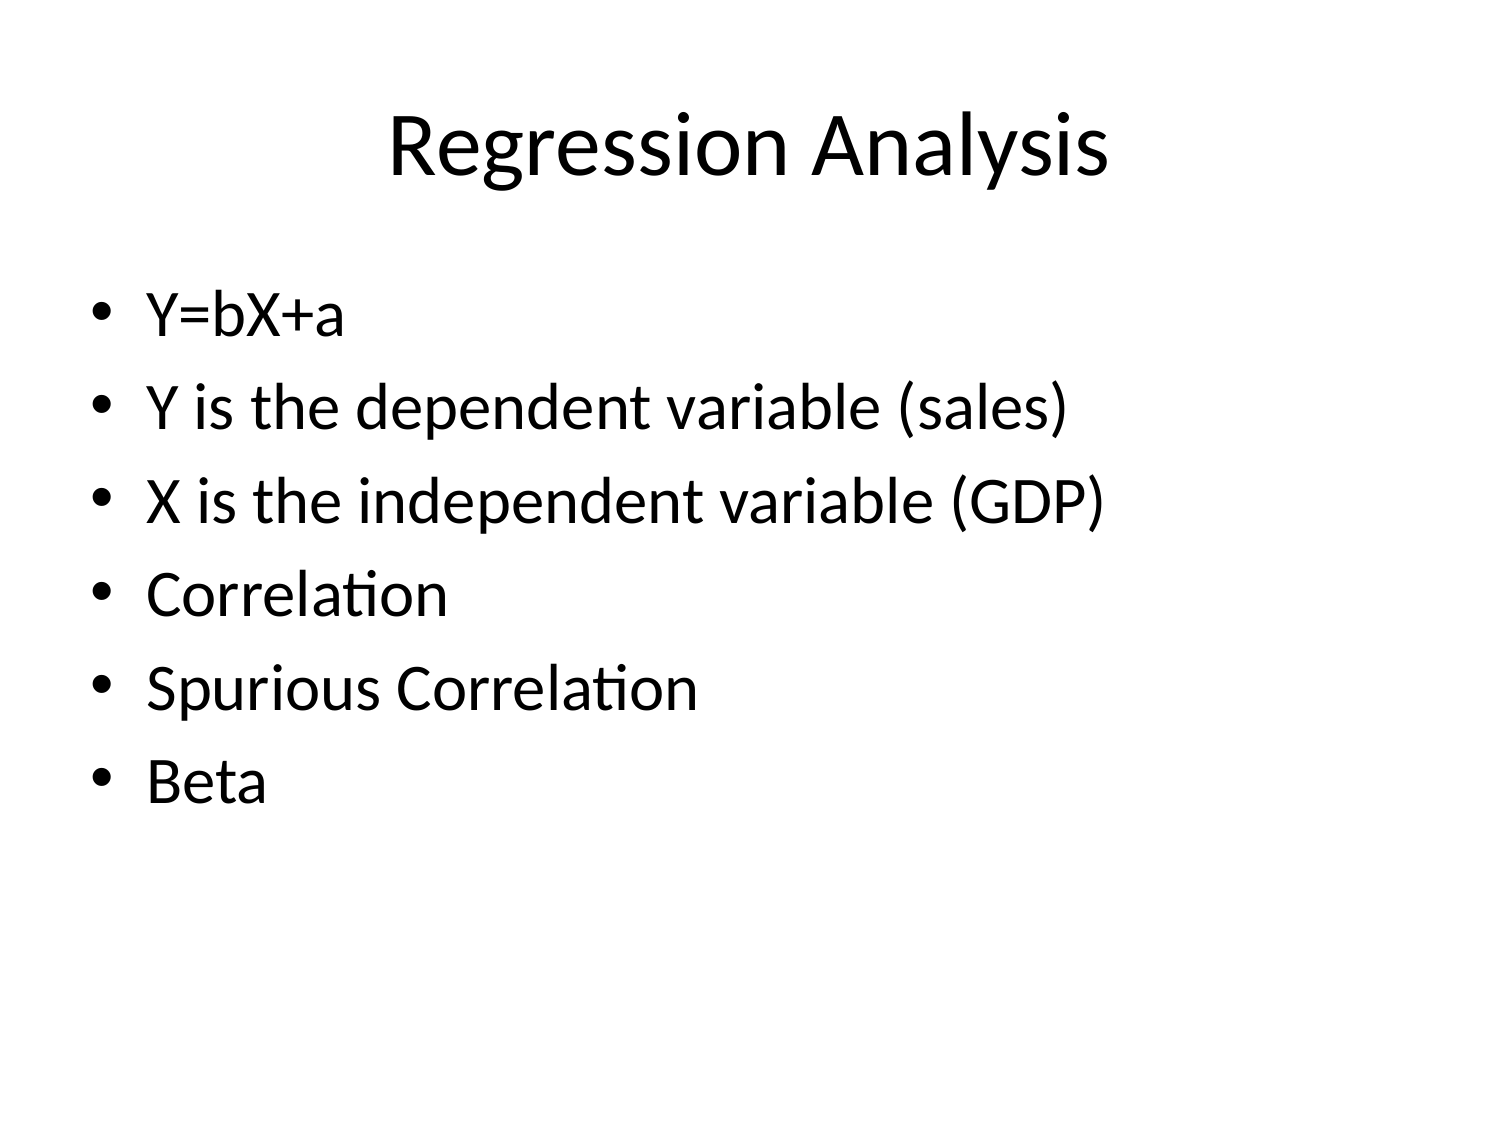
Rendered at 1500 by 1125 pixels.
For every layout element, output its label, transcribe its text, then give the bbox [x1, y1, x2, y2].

list Y=bX+a Y is the dependent variable (sales) X is the independent variable (GDP) Correlation Spurious Correlation Beta [75, 262, 1425, 1005]
title Regression Analysis [75, 45, 1425, 233]
